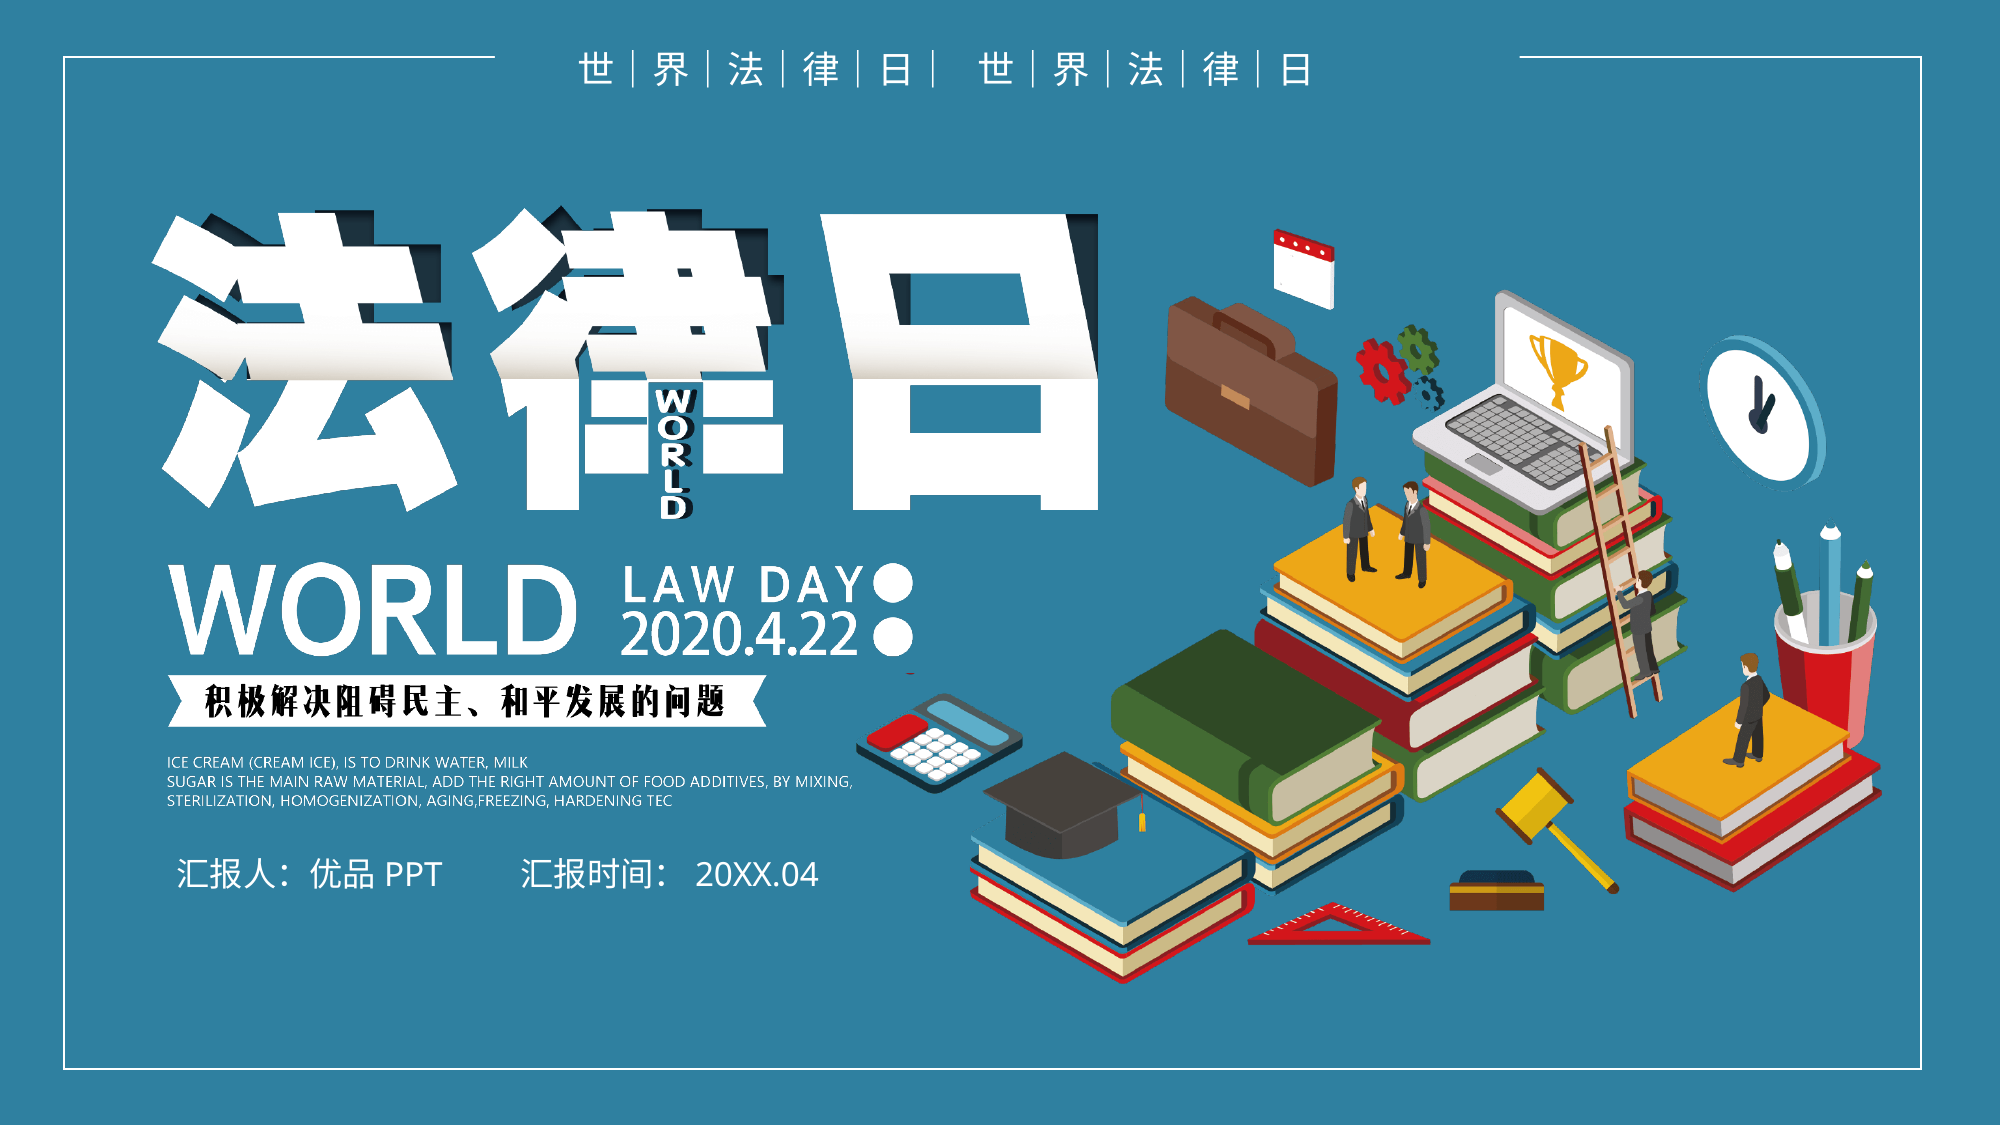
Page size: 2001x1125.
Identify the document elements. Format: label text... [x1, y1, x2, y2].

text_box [494, 19, 1520, 119]
picture [70, 205, 1882, 984]
text_box 汇报人：优品PPT 汇报时间：20XX.04 [161, 874, 856, 901]
